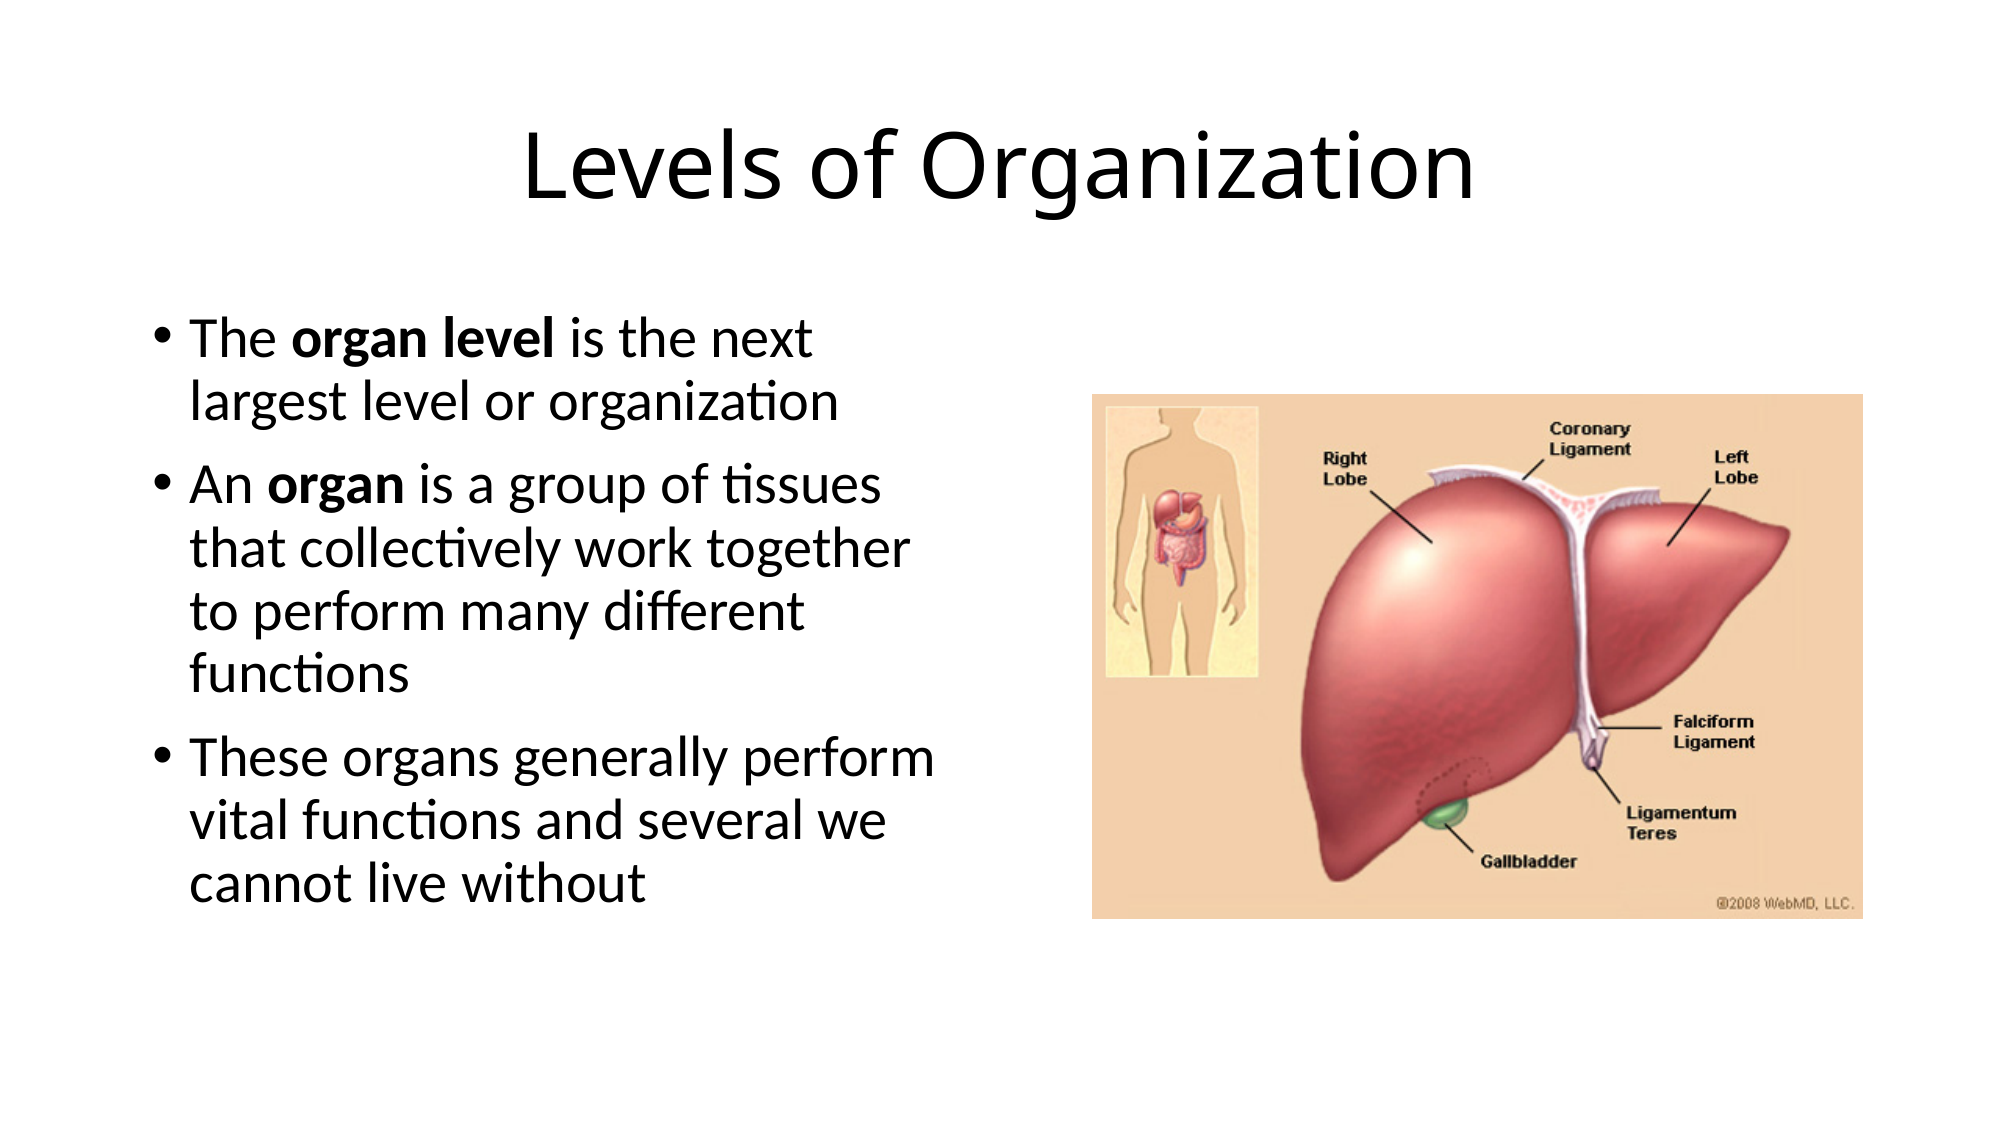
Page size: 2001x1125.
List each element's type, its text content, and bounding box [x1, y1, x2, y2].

list The organ level is the next largest level or organization An organ is a group of tissues that collectively work together to perform many different functions These organs generally perform vital functions and several we cannot live without [137, 299, 988, 1014]
picture [1092, 394, 1863, 919]
title Levels of Organization [137, 59, 1863, 278]
